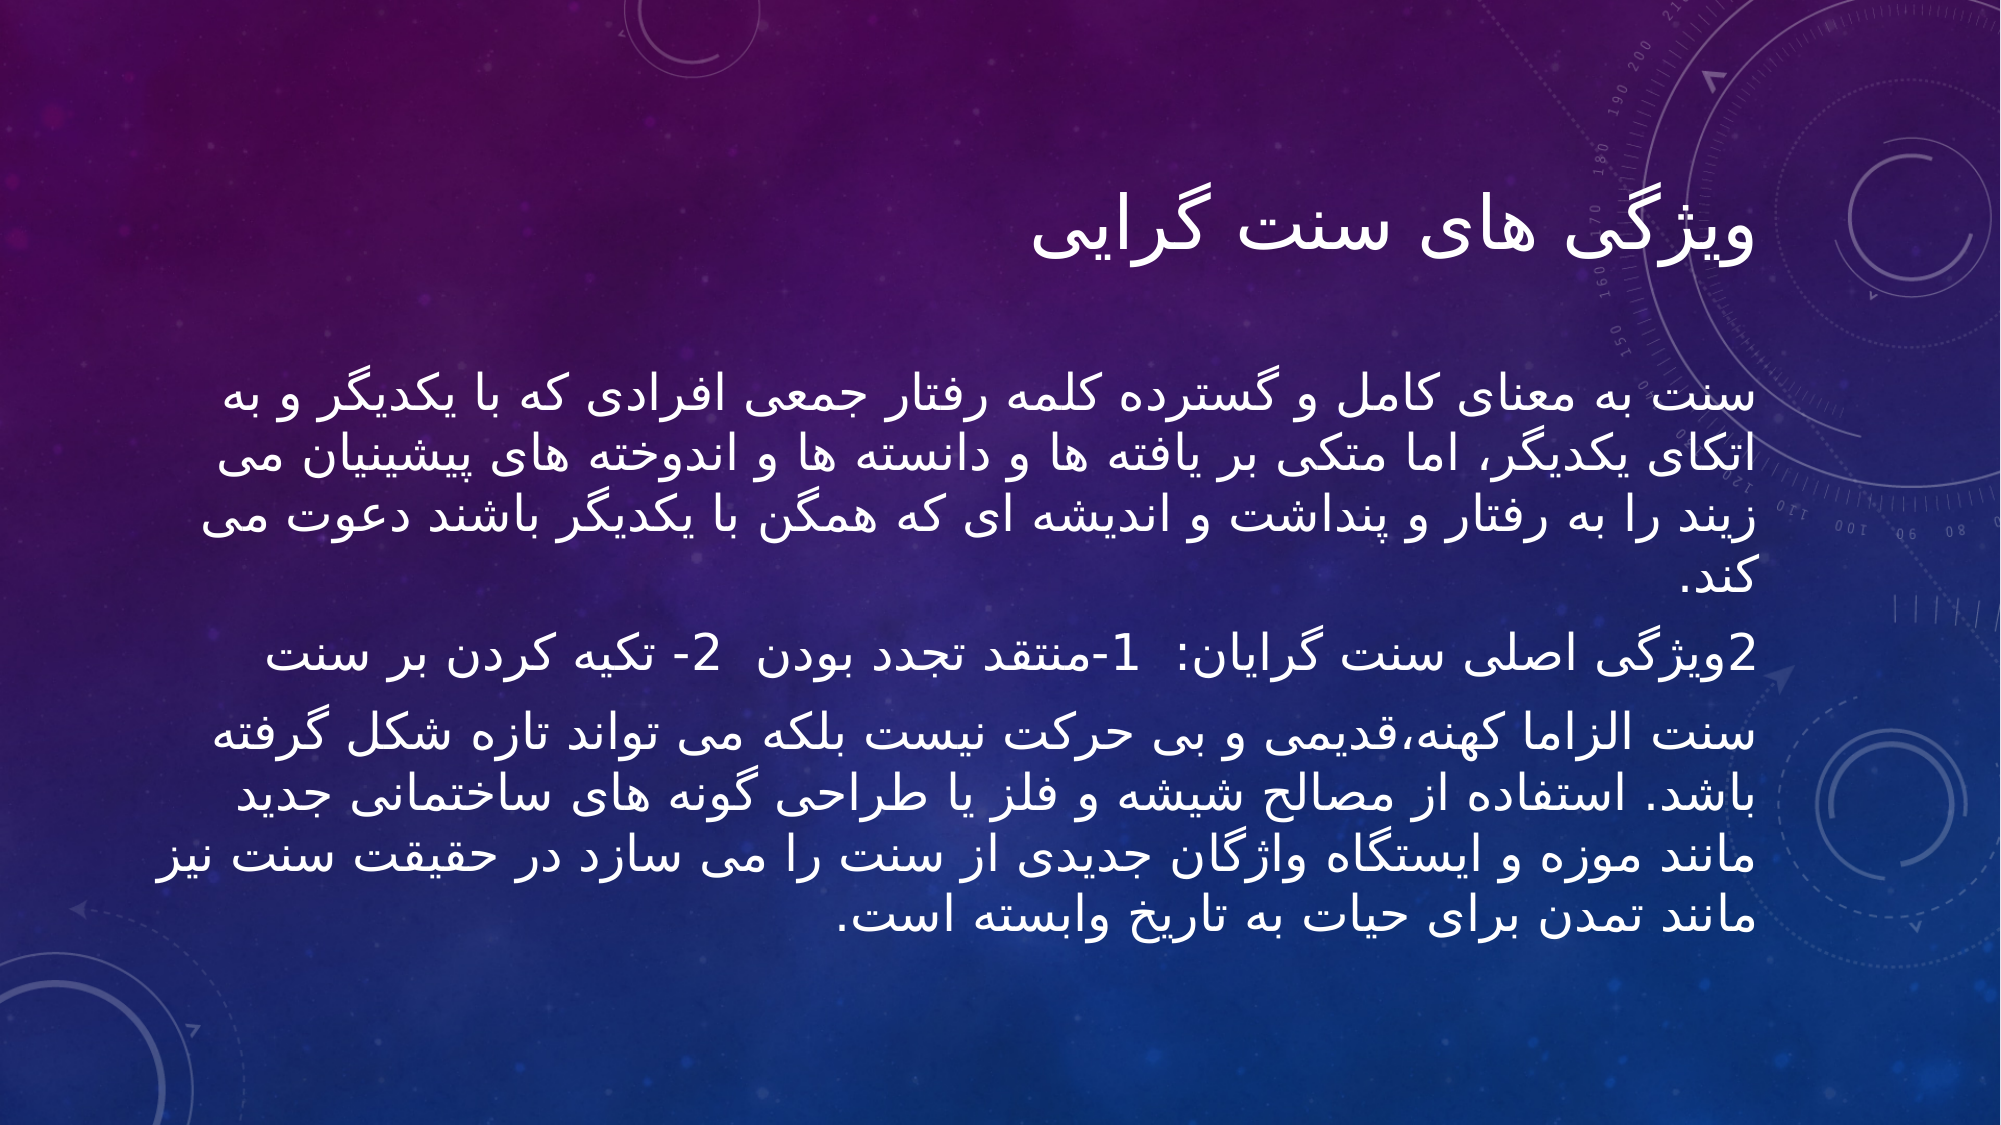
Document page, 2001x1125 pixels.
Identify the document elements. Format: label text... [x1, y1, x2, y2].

list سنت به معنای کامل و گسترده کلمه رفتار جمعی افرادی که با یکدیگر و به اتکای یکدیگر، اما متکی بر یافته ها و دانسته ها و اندوخته های پیشینیان می زیند را به رفتار و پنداشت و اندیشه ای که همگن با یکدیگر باشند دعوت می کند. 2ویژگی اصلی سنت گرایان: 1-منتقد تجدد بودن 2- تکیه کردن بر سنت سنت الزاما کهنه،قدیمی و بی حرکت نیست بلکه می تواند تازه شکل گرفته باشد. استفاده از مصالح شیشه و فلز یا طراحی گونه های ساختمانی جدید مانند موزه و ایستگاه واژگان جدیدی از سنت را می سازد در حقیقت سنت نیز مانند تمدن برای حیات به تاریخ وابسته است. [112, 351, 1775, 950]
title ویژگی های سنت گرایی [112, 99, 1775, 339]
picture [0, 0, 2001, 1125]
